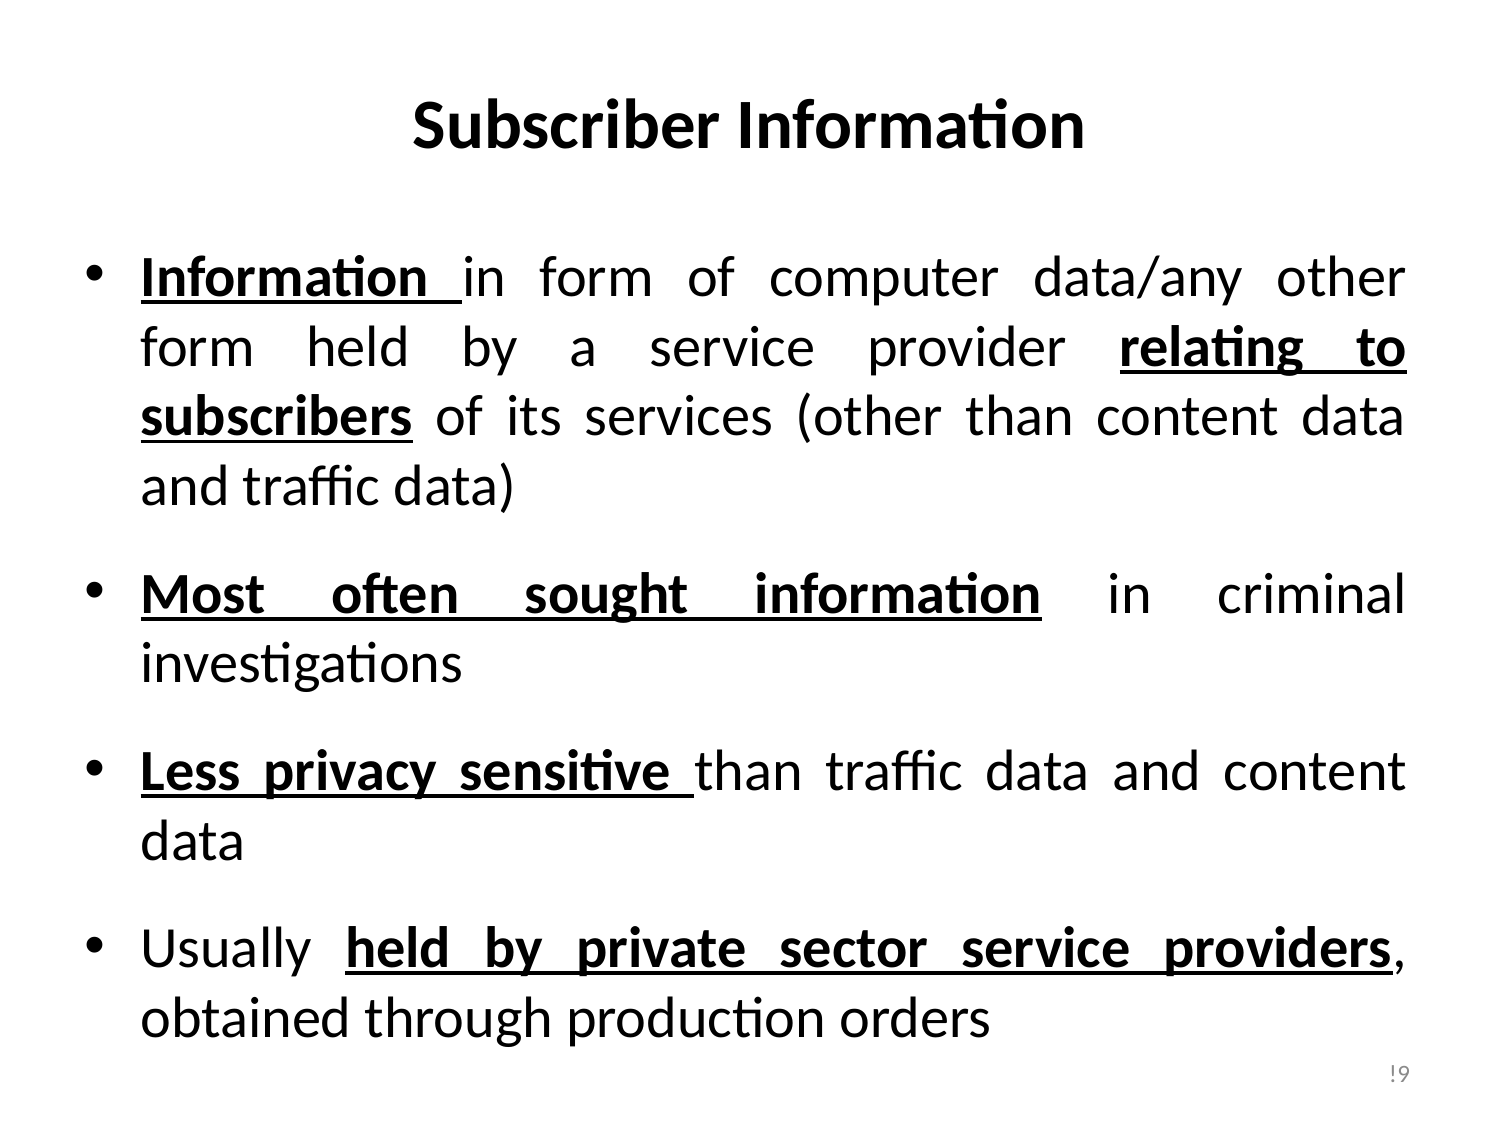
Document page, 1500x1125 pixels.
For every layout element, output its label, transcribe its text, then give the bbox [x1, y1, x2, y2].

slide_number !9 [1074, 1042, 1425, 1103]
list Information in form of computer data/any other form held by a service provider relating to subscribers of its services (other than content data and traffic data) Most often sought information in criminal investigations Less privacy sensitive than traffic data and content data Usually held by private sector service providers, obtained through production orders [69, 230, 1423, 1072]
title Subscriber Information [74, 25, 1426, 214]
